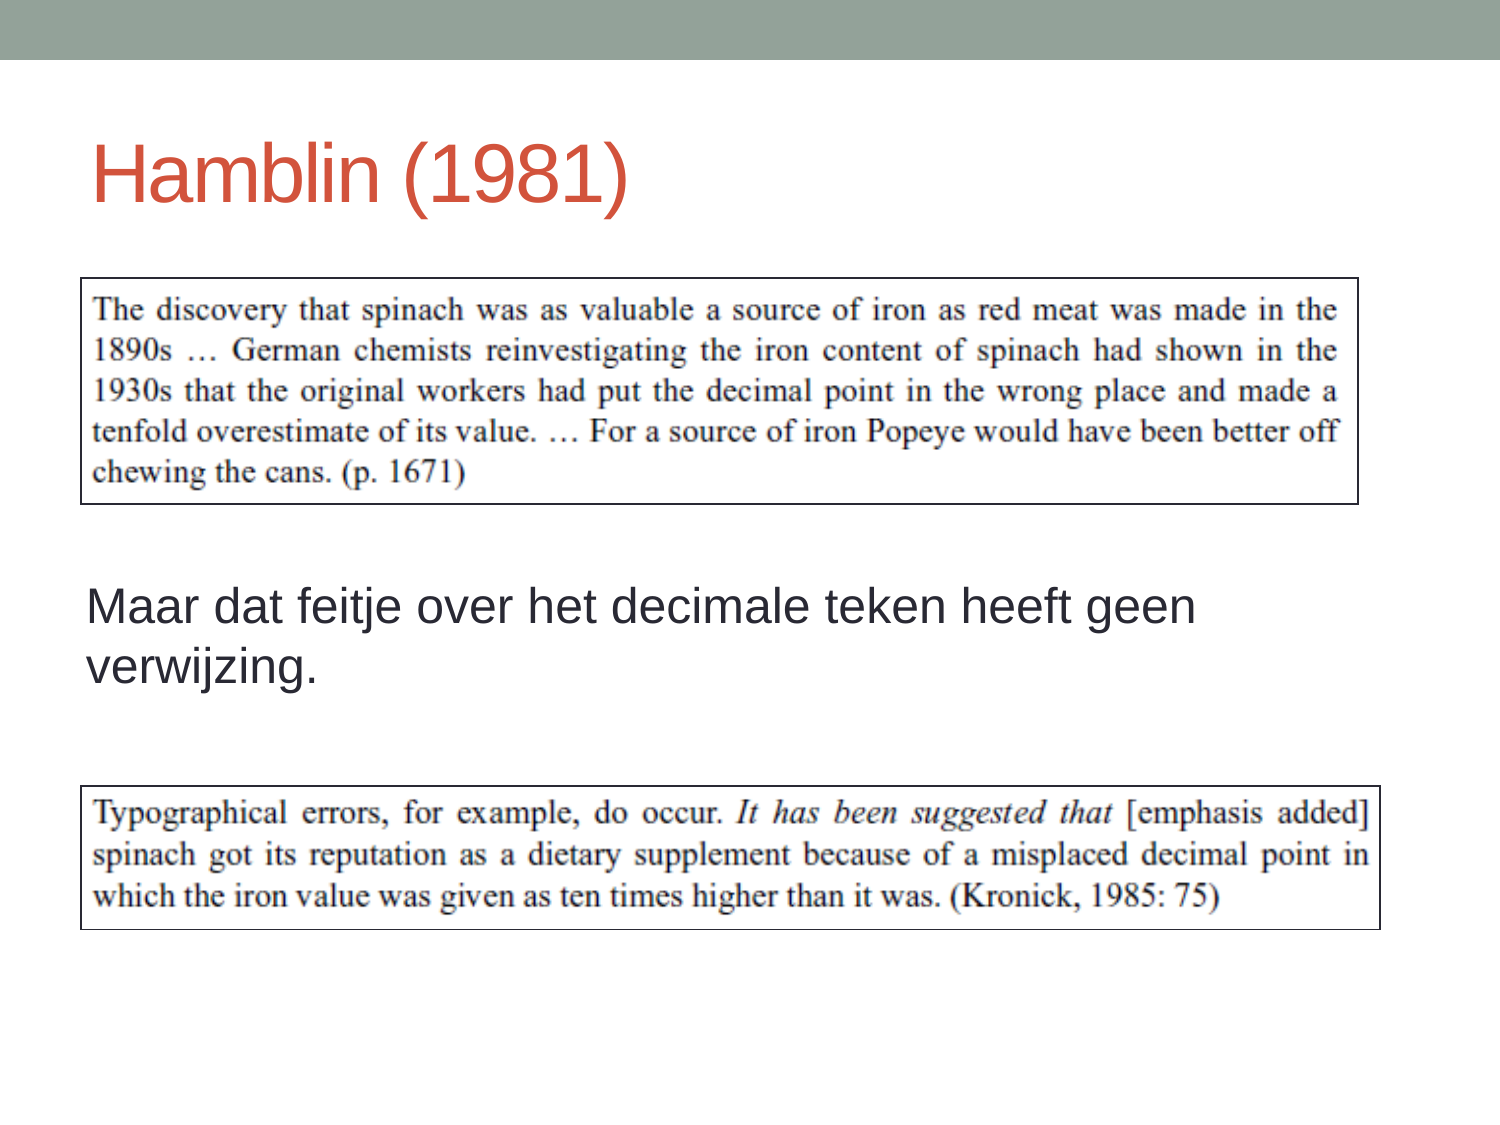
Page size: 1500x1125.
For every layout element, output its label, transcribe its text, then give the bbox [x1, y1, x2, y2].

picture [81, 278, 1358, 504]
list Maar dat feitje over het decimale teken heeft geen verwijzing. [70, 566, 1431, 1125]
picture [81, 786, 1380, 929]
title Hamblin (1981) [75, 87, 1425, 250]
